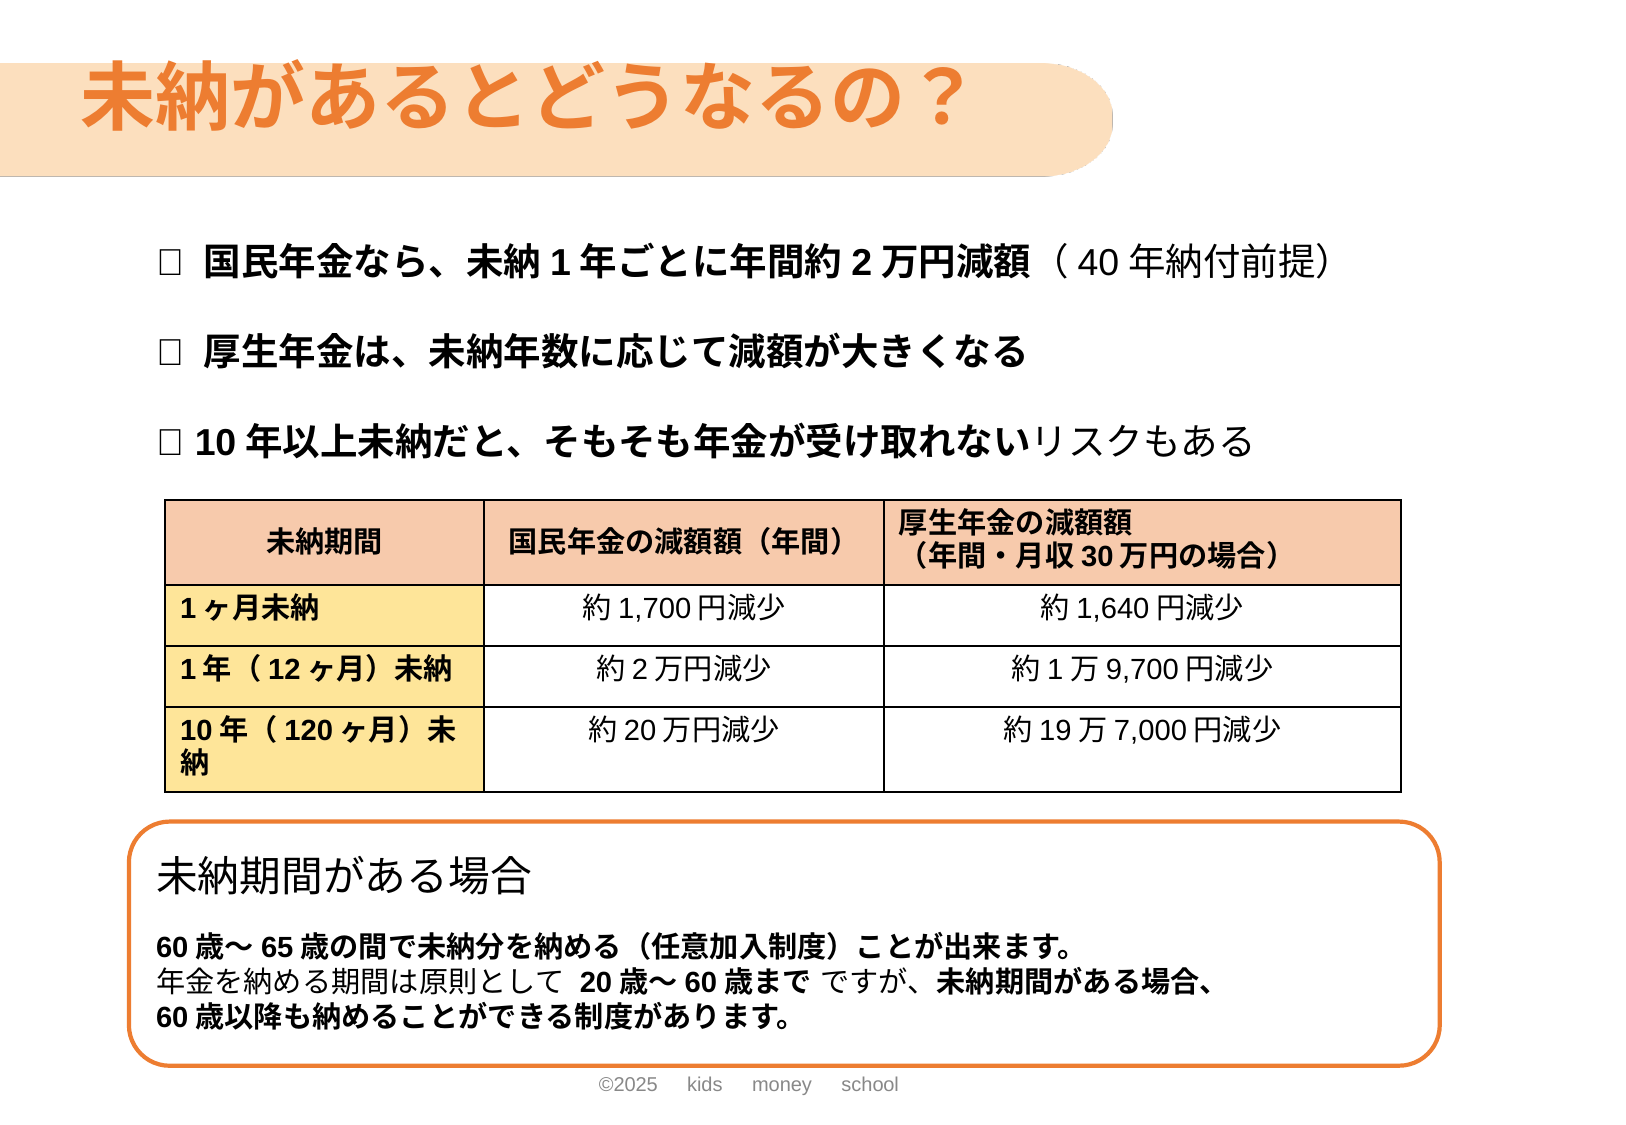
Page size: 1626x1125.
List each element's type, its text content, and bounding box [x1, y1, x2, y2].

text_box ©2025 kids money school [480, 1066, 1018, 1108]
text_box [128, 821, 1440, 1066]
table_cell 約19万7,000円減少 [885, 708, 1400, 791]
text_box 未納があるとどうなるの？ [79, 47, 1170, 140]
table_cell 10年（120ヶ月）未納 [166, 708, 483, 791]
table_header 厚生年金の減額額 （年間・月収30万円の場合） [885, 501, 1400, 584]
table_header 国民年金の減額額（年間） [485, 501, 883, 584]
table_header 未納期間 [166, 501, 483, 584]
table_cell 約2万円減少 [485, 647, 883, 706]
table_cell 1ヶ月未納 [166, 586, 483, 645]
table_cell 約1,640円減少 [885, 586, 1400, 645]
picture [0, 62, 1114, 177]
text_box ✅ 国民年金なら、未納1年ごとに年間約2万円減額（40年納付前提） ✅ 厚生年金は、未納年数に応じて減額が大きくなる ✅ 10年以上未納だと、そもそも年金が受け取れないリスクもある [141, 230, 1425, 471]
table_cell 約20万円減少 [485, 708, 883, 791]
table_cell 1年（12ヶ月）未納 [166, 647, 483, 706]
table_cell 約1,700円減少 [485, 586, 883, 645]
table_cell 約1万9,700円減少 [885, 647, 1400, 706]
